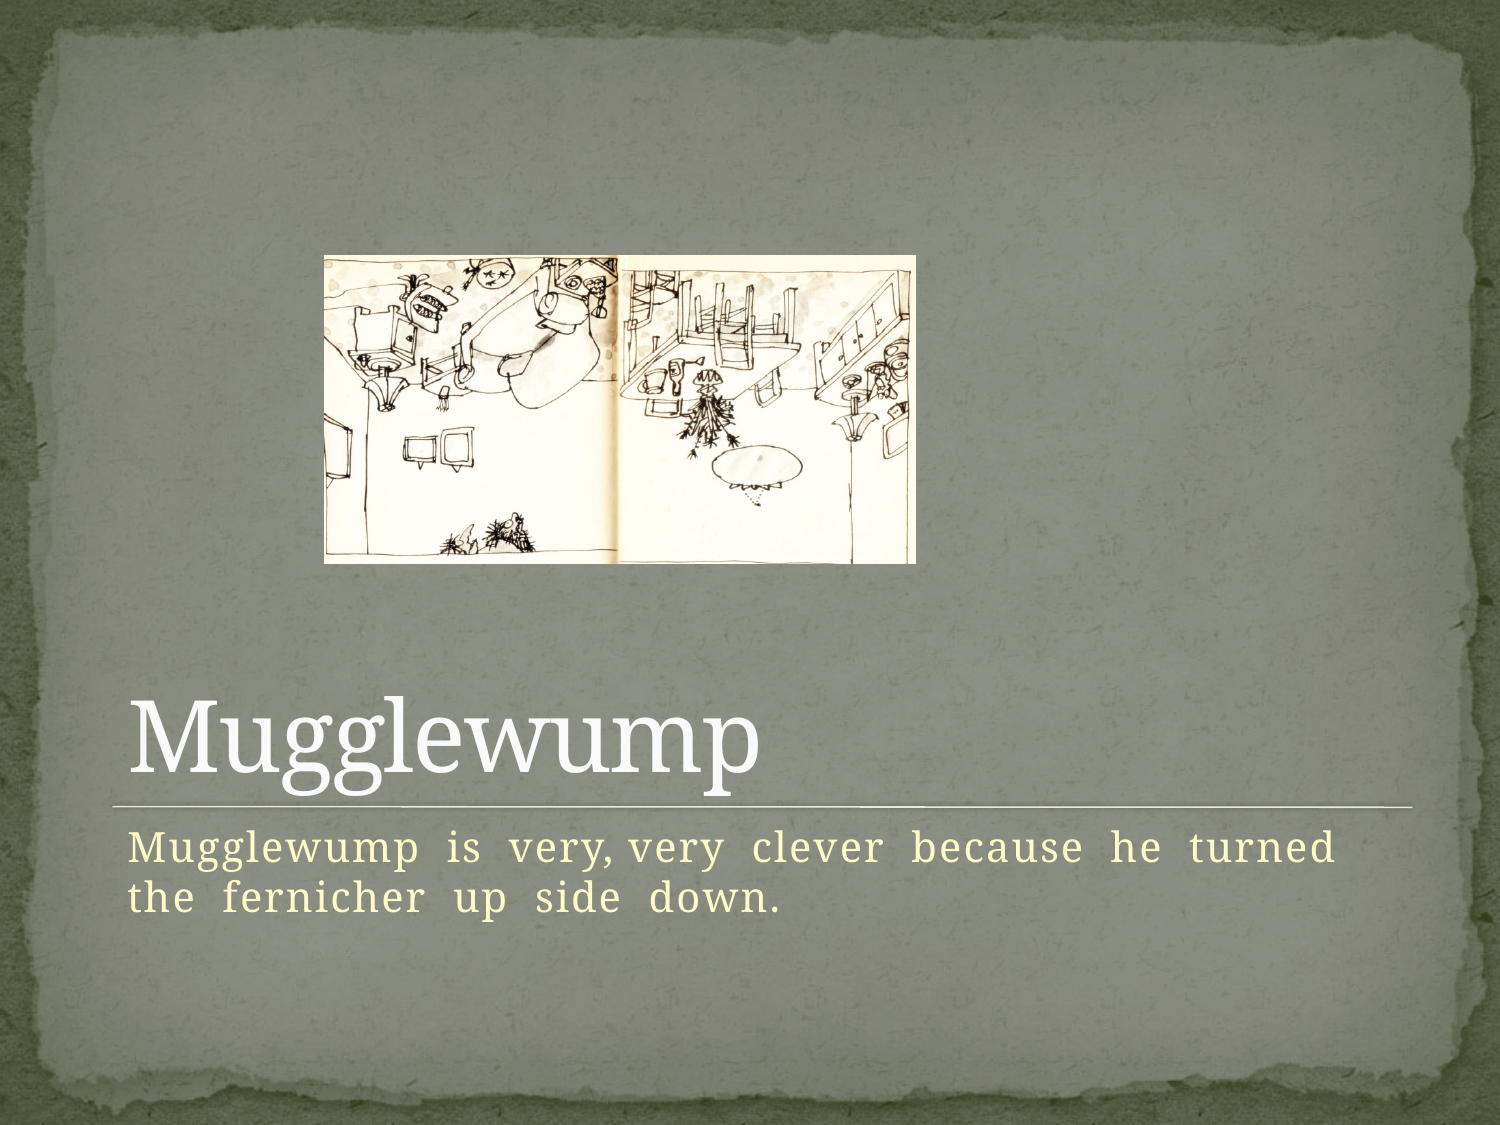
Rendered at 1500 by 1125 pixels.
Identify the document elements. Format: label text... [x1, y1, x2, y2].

title Mugglewump [112, 574, 1413, 800]
picture [324, 255, 916, 564]
list Mugglewump is very, very clever because he turned the fernicher up side down. [112, 813, 1413, 975]
